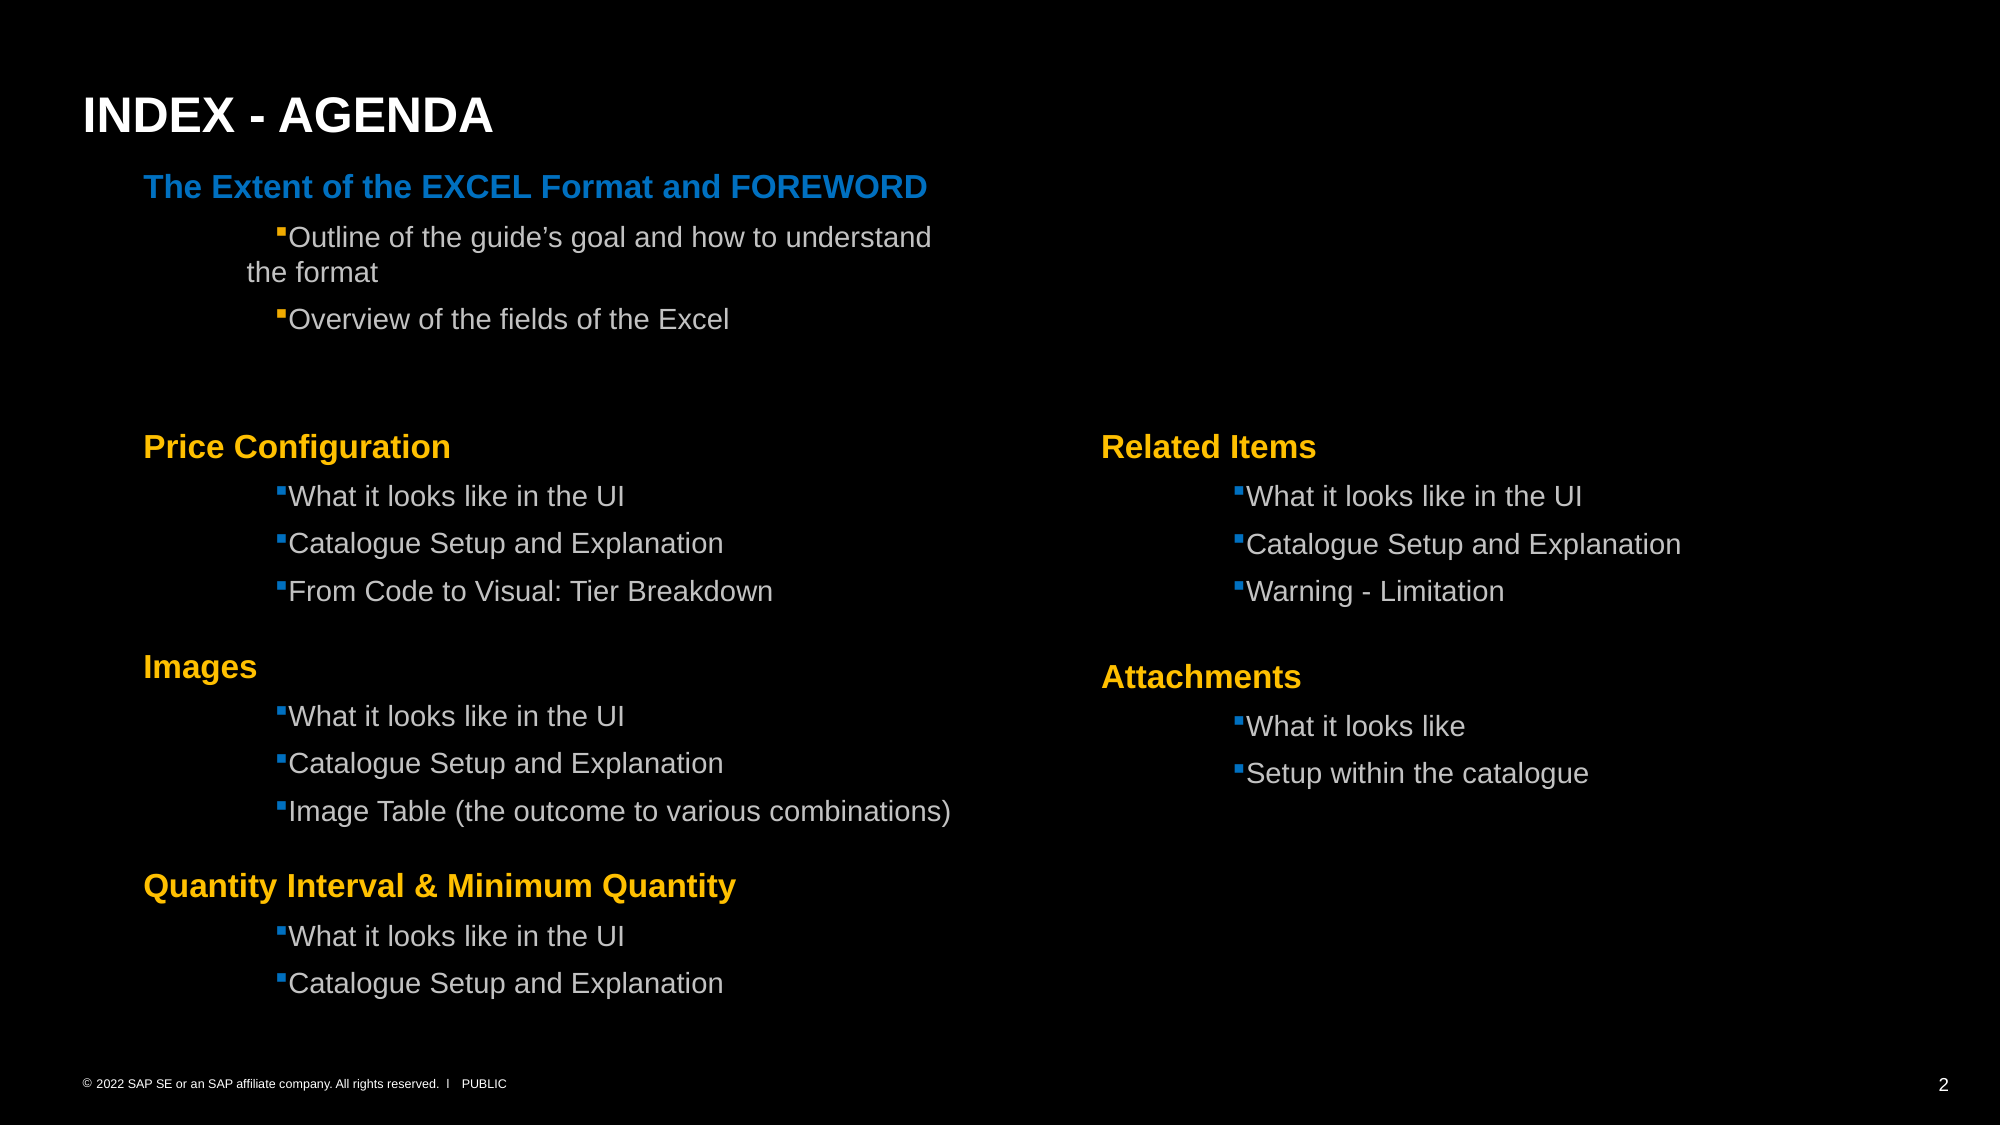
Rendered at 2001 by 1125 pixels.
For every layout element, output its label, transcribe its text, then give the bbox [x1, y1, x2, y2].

text_box Related Items What it looks like in the UI Catalogue Setup and Explanation Warning - Limitation Attachments What it looks like Setup within the catalogue [1101, 425, 1879, 849]
title INDEX - AGENDA [82, 82, 1918, 144]
list The Extent of the EXCEL Format and FOREWORD Outline of the guide’s goal and how to understand the format Overview of the fields of the Excel [143, 144, 954, 354]
text_box Price Configuration What it looks like in the UI Catalogue Setup and Explanation From Code to Visual: Tier Breakdown Images What it looks like in the UI Catalogue Setup and Explanation Image Table (the outcome to various combinations) Quantity Interval & Minimum Quantity What it looks like in the UI Catalogue Setup and Explanation [143, 424, 1015, 1025]
